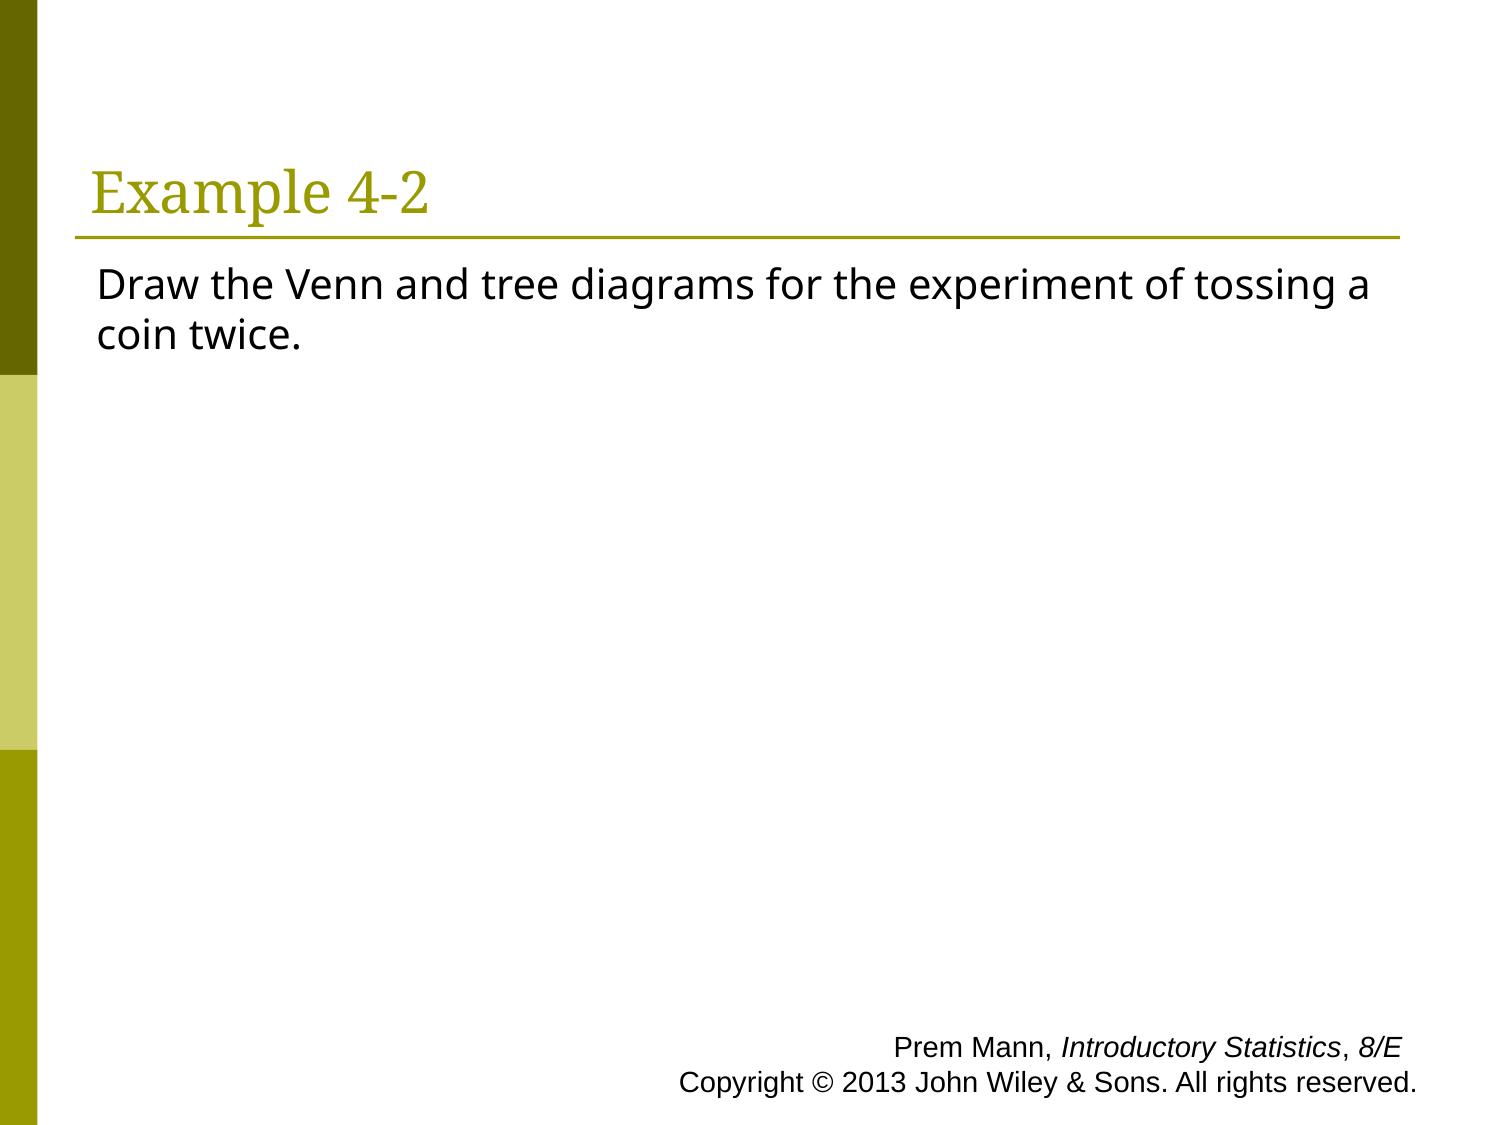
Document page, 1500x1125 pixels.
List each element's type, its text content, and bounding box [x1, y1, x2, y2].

list Draw the Venn and tree diagrams for the experiment of tossing a coin twice. [24, 249, 1418, 925]
text_box Prem Mann, Introductory Statistics, 8/E Copyright © 2013 John Wiley & Sons. All rights reserved. [664, 1020, 1449, 1106]
title Example 4-2 [75, 45, 1425, 233]
